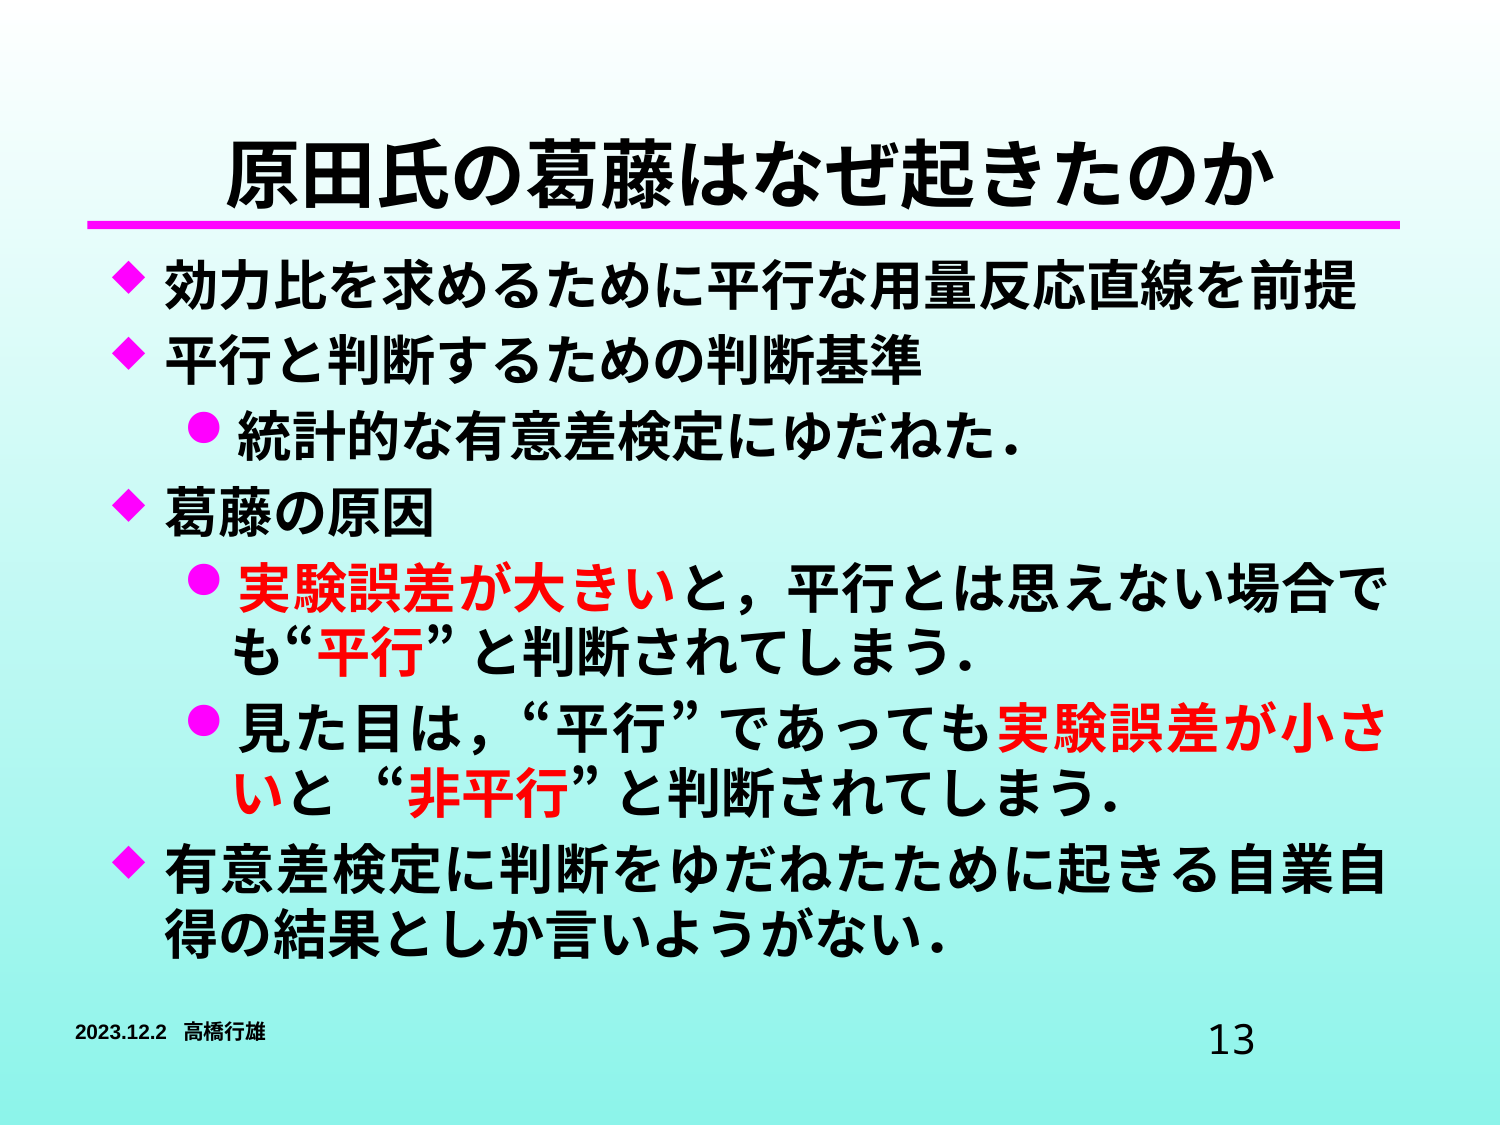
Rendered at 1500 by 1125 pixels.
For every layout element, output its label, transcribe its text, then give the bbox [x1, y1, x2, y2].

title 原田氏の葛藤はなぜ起きたのか [112, 43, 1388, 225]
list 効力比を求めるために平行な用量反応直線を前提 平行と判断するための判断基準 統計的な有意差検定にゆだねた． 葛藤の原因 実験誤差が大きいと，平行とは思えない場合でも“平行” と判断されてしまう． 見た目は，“平行” であっても実験誤差が小さいと “非平行” と判断されてしまう． 有意差検定に判断をゆだねたために起きる自業自得の結果としか言いようがない． [93, 243, 1407, 1000]
